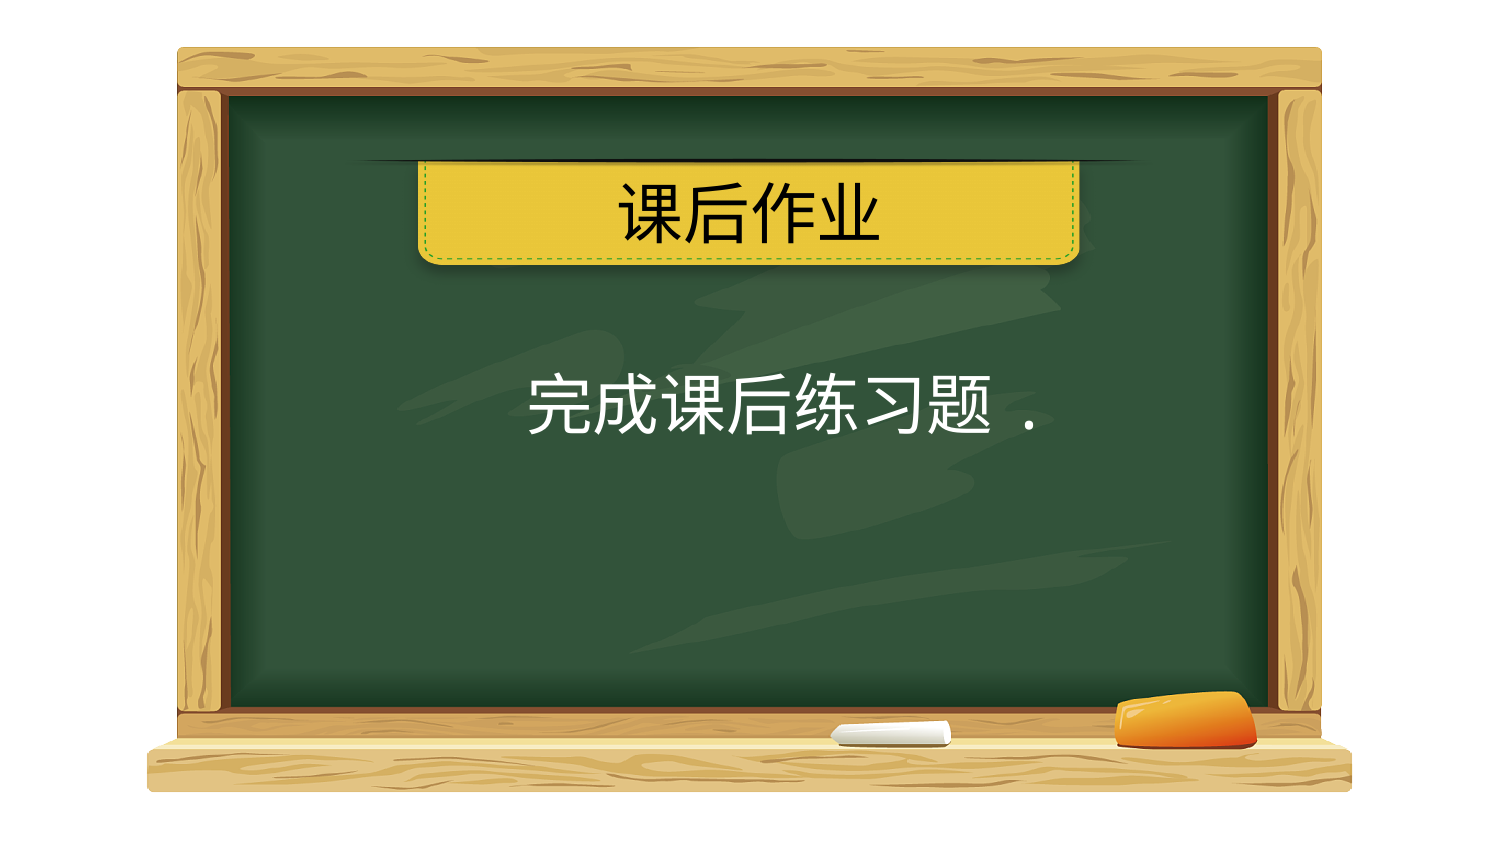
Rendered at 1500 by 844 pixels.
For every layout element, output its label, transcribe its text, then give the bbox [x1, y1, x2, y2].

picture [92, 40, 1408, 812]
text_box 完成课后练习题. [296, 315, 1279, 451]
